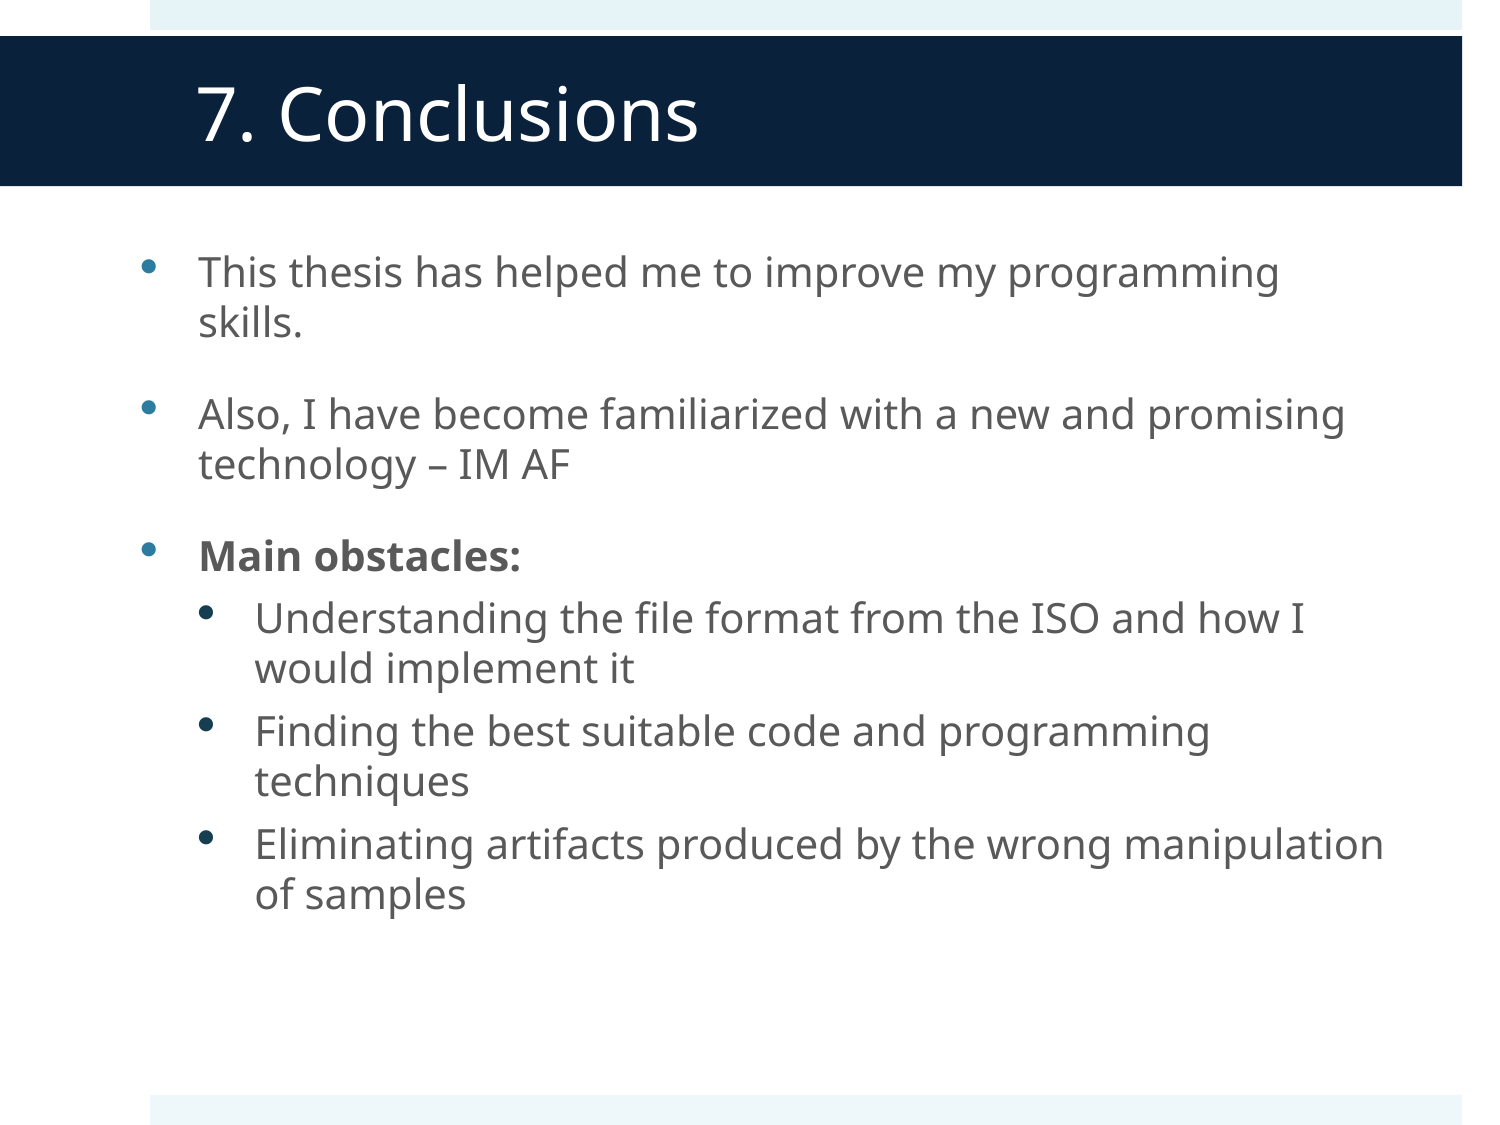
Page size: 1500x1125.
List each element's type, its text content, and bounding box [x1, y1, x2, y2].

title 7. Conclusions [0, 36, 1463, 187]
list This thesis has helped me to improve my programming skills. Also, I have become familiarized with a new and promising technology – IM AF Main obstacles: Understanding the file format from the ISO and how I would implement it Finding the best suitable code and programming techniques Eliminating artifacts produced by the wrong manipulation of samples [126, 238, 1407, 972]
